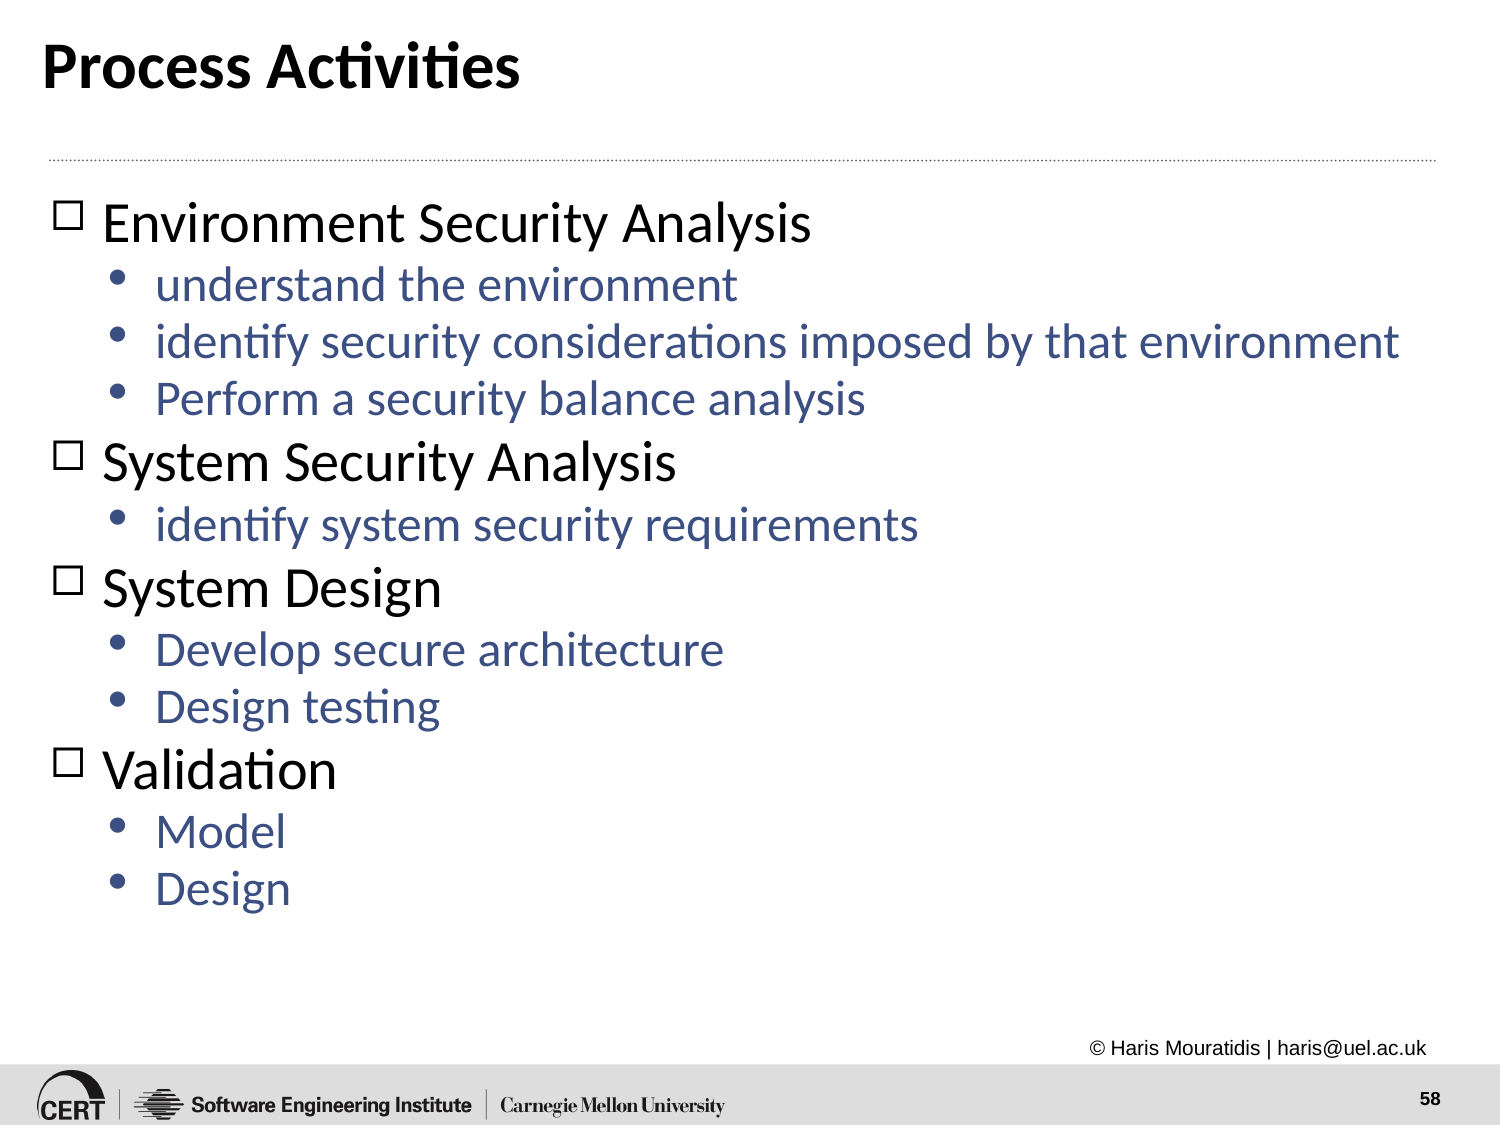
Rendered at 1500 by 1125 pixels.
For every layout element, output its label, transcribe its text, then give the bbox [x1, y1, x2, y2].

picture [37, 1069, 725, 1122]
title Process Activities [42, 37, 1434, 155]
list Environment Security Analysis understand the environment identify security considerations imposed by that environment Perform a security balance analysis System Security Analysis identify system security requirements System Design Develop secure architecture Design testing Validation Model Design [49, 187, 1438, 1001]
text_box © Haris Mouratidis | haris@uel.ac.uk [1074, 1027, 1500, 1075]
